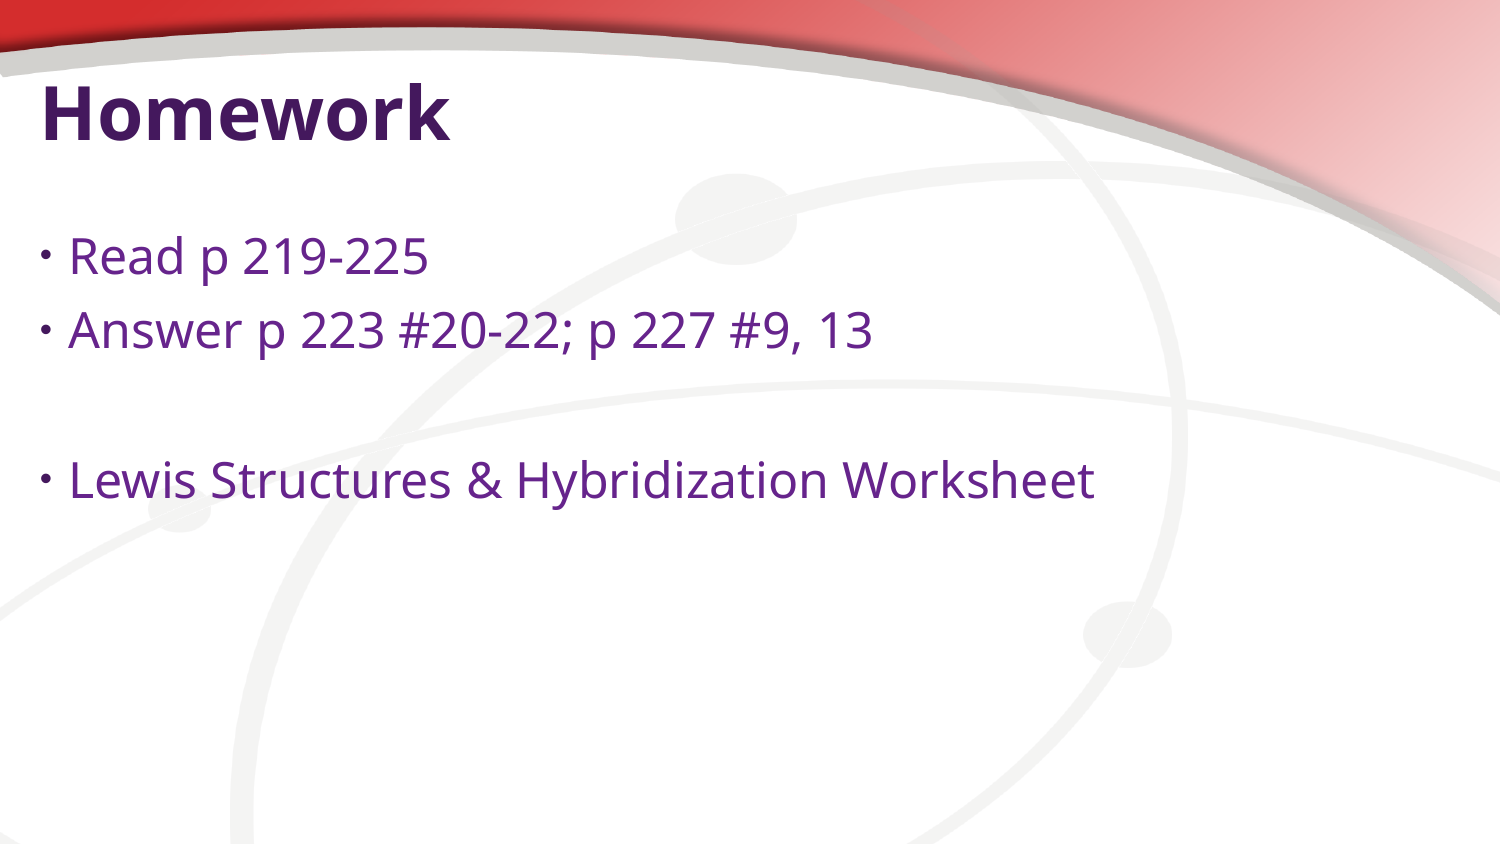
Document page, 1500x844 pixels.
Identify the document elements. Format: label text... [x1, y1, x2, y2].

list Read p 219-225 Answer p 223 #20-22; p 227 #9, 13 Lewis Structures & Hybridization Worksheet [24, 211, 1388, 769]
picture [0, 0, 1500, 844]
title Homework [24, 71, 1338, 150]
